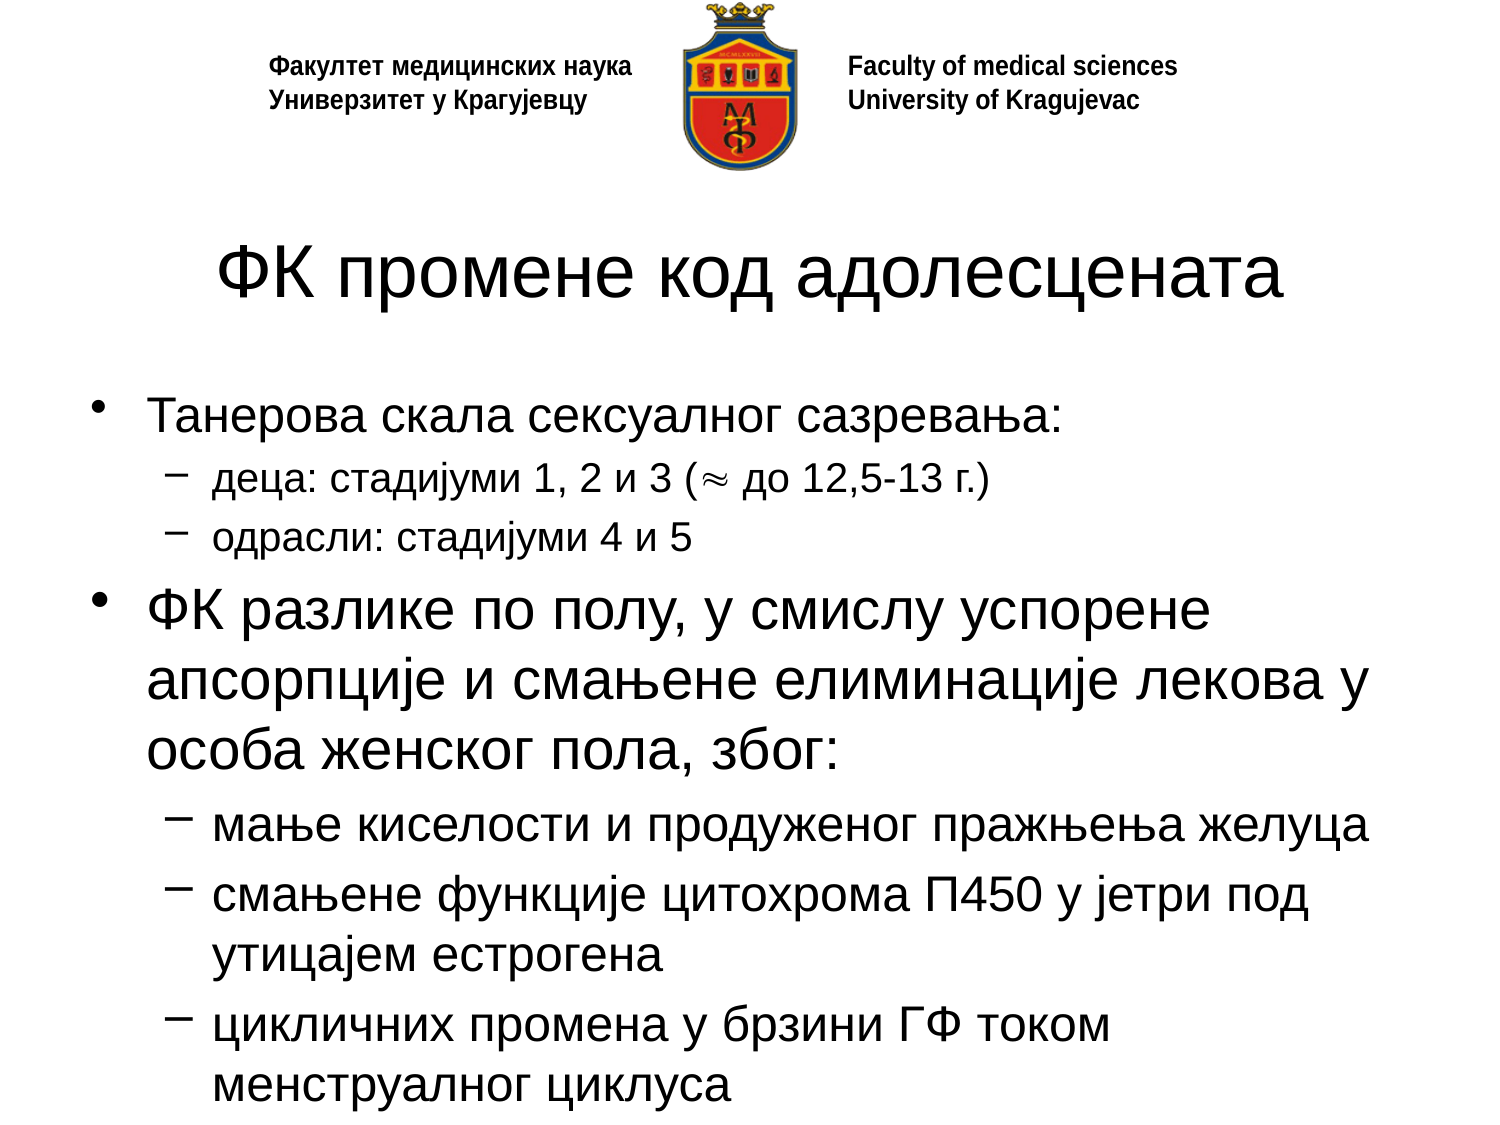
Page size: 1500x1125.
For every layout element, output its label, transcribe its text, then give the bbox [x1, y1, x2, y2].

list Танерова скала сексуалног сазревања: деца: стадијуми 1, 2 и 3 ( до 12,5-13 г.) одрасли: стадијуми 4 и 5 ФК разлике по полу, у смислу успорене апсорпције и смањене елиминације лекова у особа женског пола, због: мање киселости и продуженог пражњења желуца смањене функције цитохрома П450 у јетри под утицајем естрогена цикличних промена у брзини ГФ током менструалног циклуса [74, 374, 1426, 1118]
title ФК промене код адолесцената [74, 173, 1426, 362]
